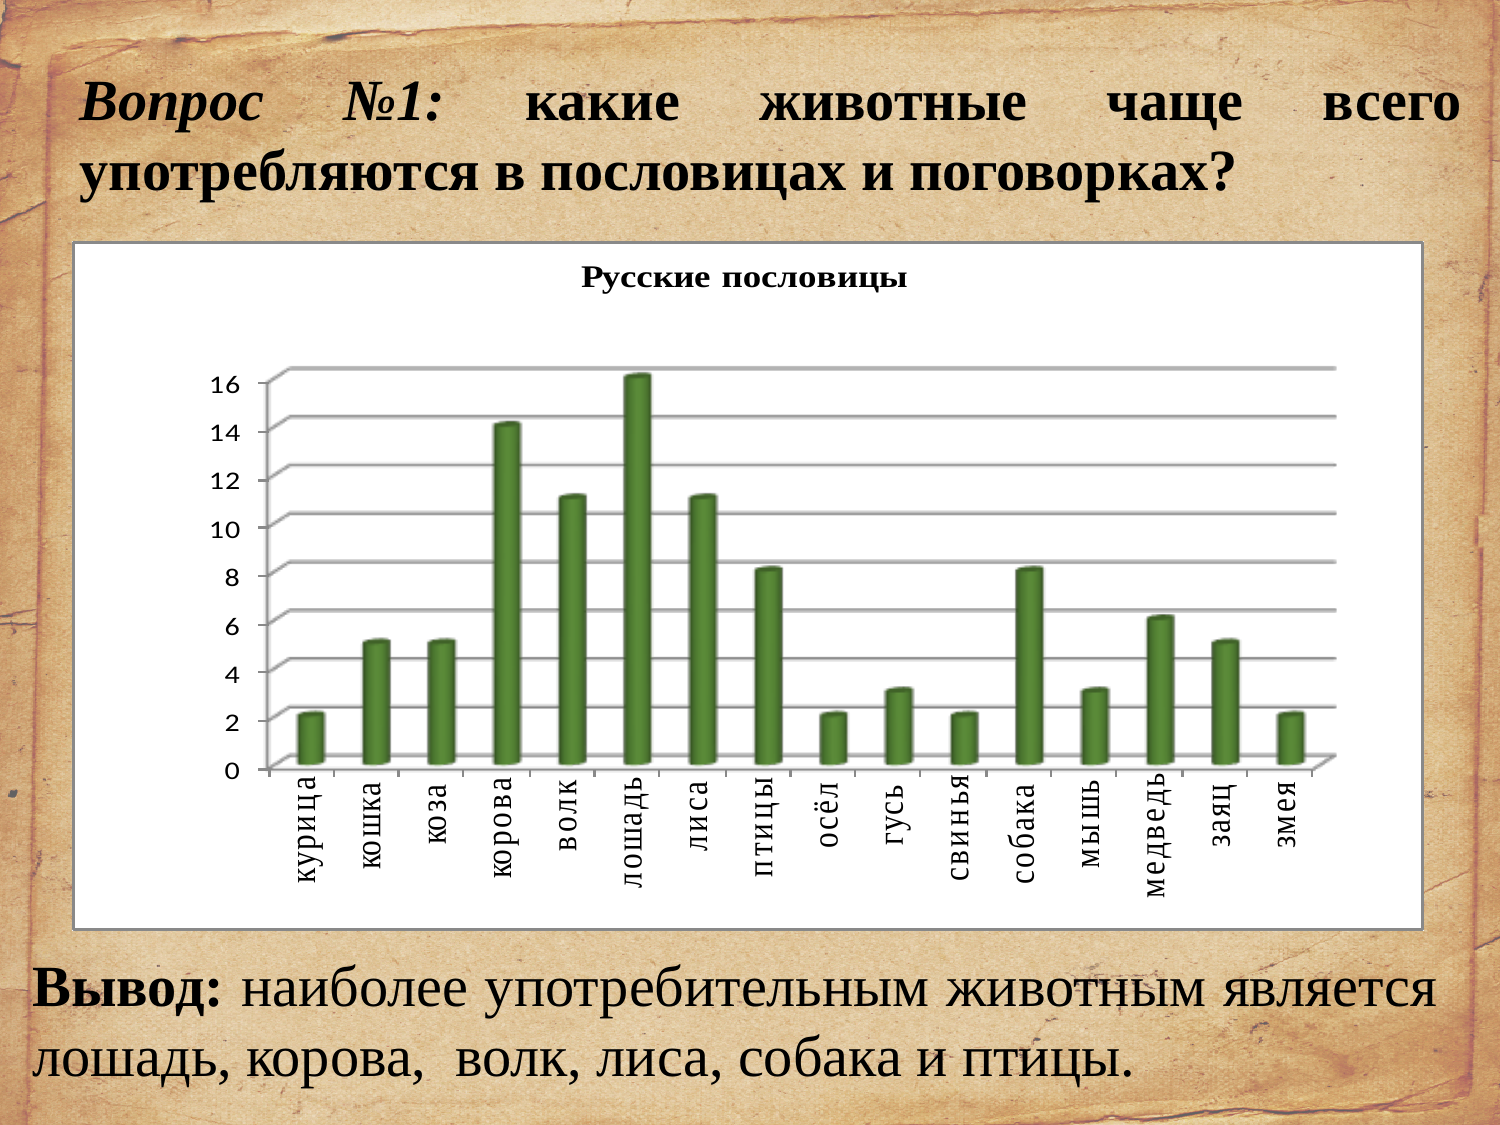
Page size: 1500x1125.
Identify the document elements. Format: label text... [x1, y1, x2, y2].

text_box Вопрос №1: какие животные чаще всего употребляются в пословицах и поговорках? [64, 54, 1477, 156]
text_box [60, 156, 1500, 260]
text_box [60, 231, 1436, 941]
text_box Вывод: наиболее употребительным животным является лошадь, корова, волк, лиса, собака и птицы. [17, 940, 1453, 1096]
